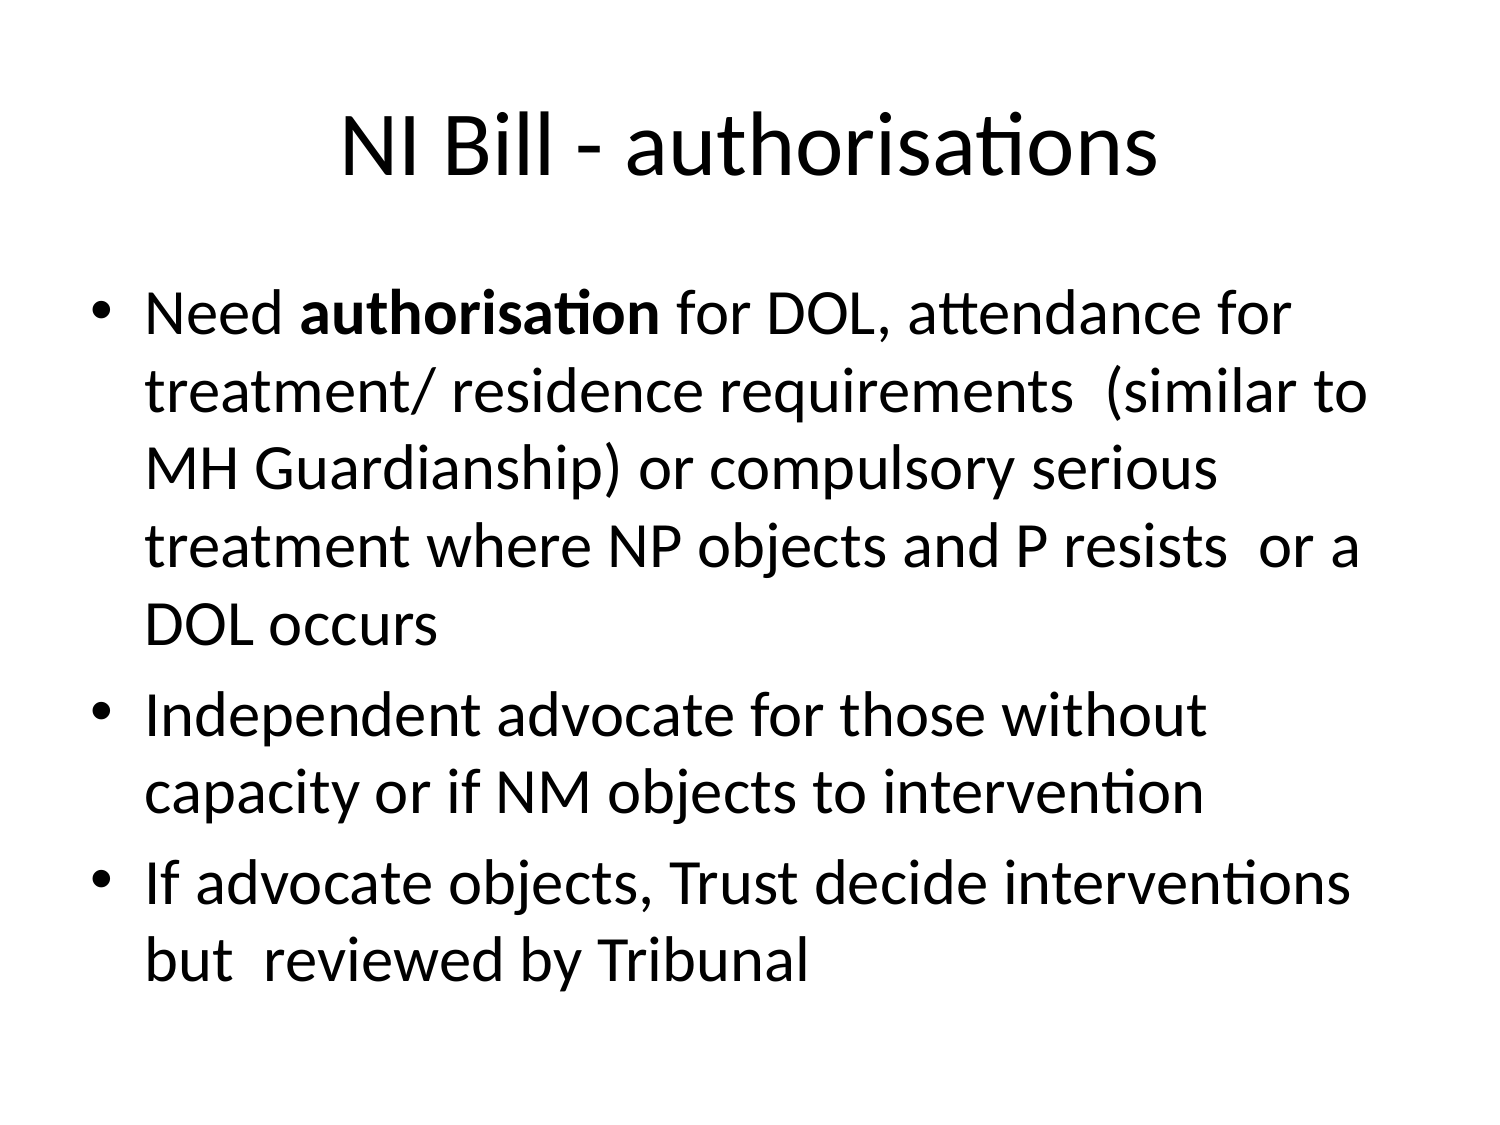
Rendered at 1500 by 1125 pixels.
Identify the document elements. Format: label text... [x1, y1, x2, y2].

list Need authorisation for DOL, attendance for treatment/ residence requirements (similar to MH Guardianship) or compulsory serious treatment where NP objects and P resists or a DOL occurs Independent advocate for those without capacity or if NM objects to intervention If advocate objects, Trust decide interventions but reviewed by Tribunal [75, 262, 1425, 1005]
title NI Bill - authorisations [75, 45, 1425, 233]
